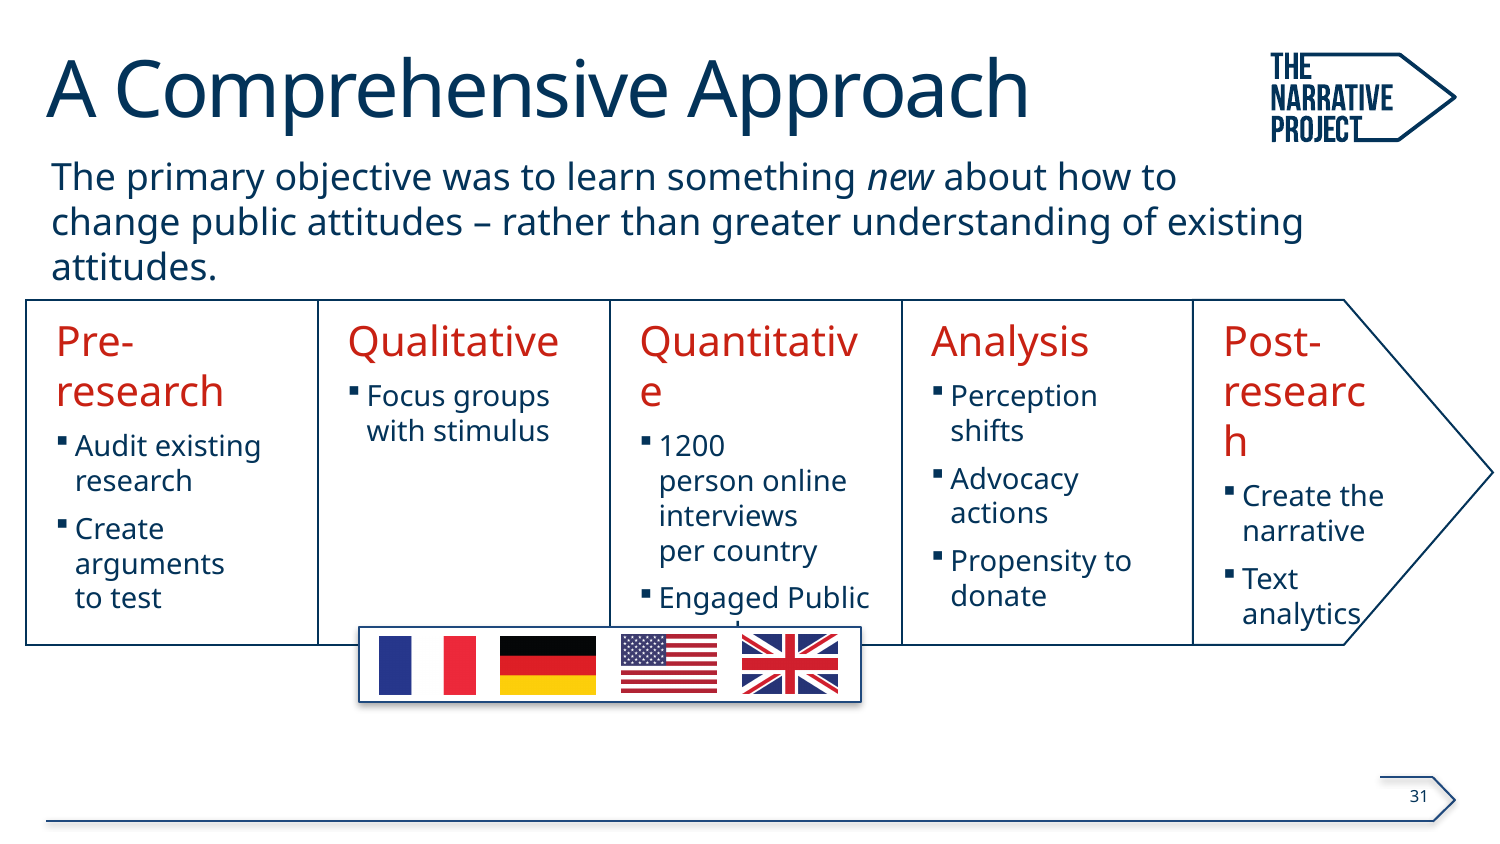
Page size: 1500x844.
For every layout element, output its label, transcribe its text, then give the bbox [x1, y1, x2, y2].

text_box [358, 627, 862, 703]
slide_number 31 [1315, 775, 1444, 820]
title A Comprehensive Approach [46, 49, 1247, 146]
text_box The primary objective was to learn something new about how to change public attitudes – rather than greater understanding of existing attitudes. [51, 145, 1343, 296]
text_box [25, 299, 1494, 646]
